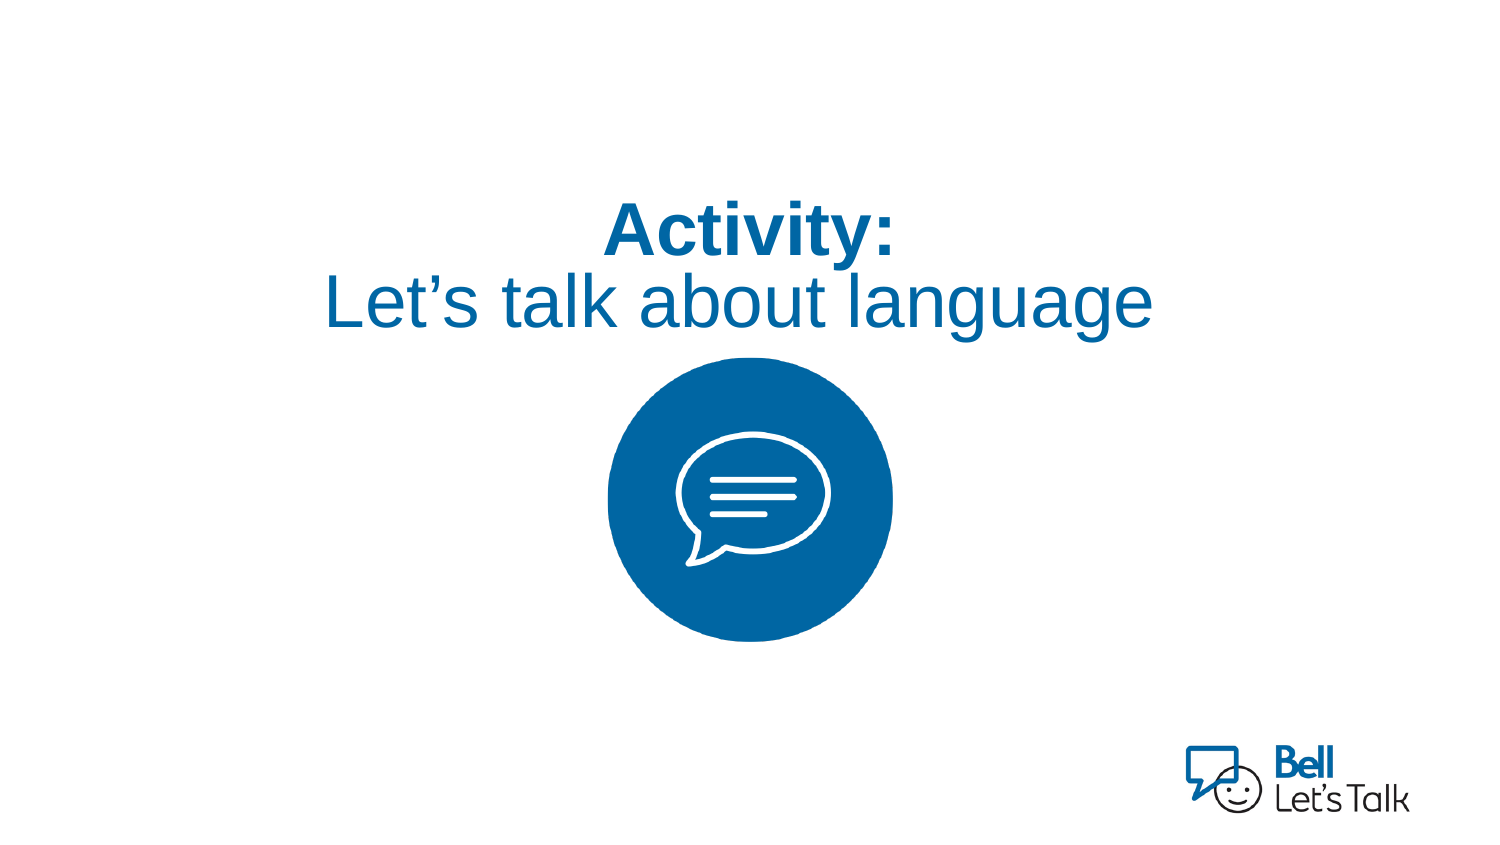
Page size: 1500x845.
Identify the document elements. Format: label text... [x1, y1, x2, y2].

title Activity: Let’s talk about language [112, 175, 1388, 357]
picture [1185, 742, 1410, 814]
picture [606, 356, 894, 644]
